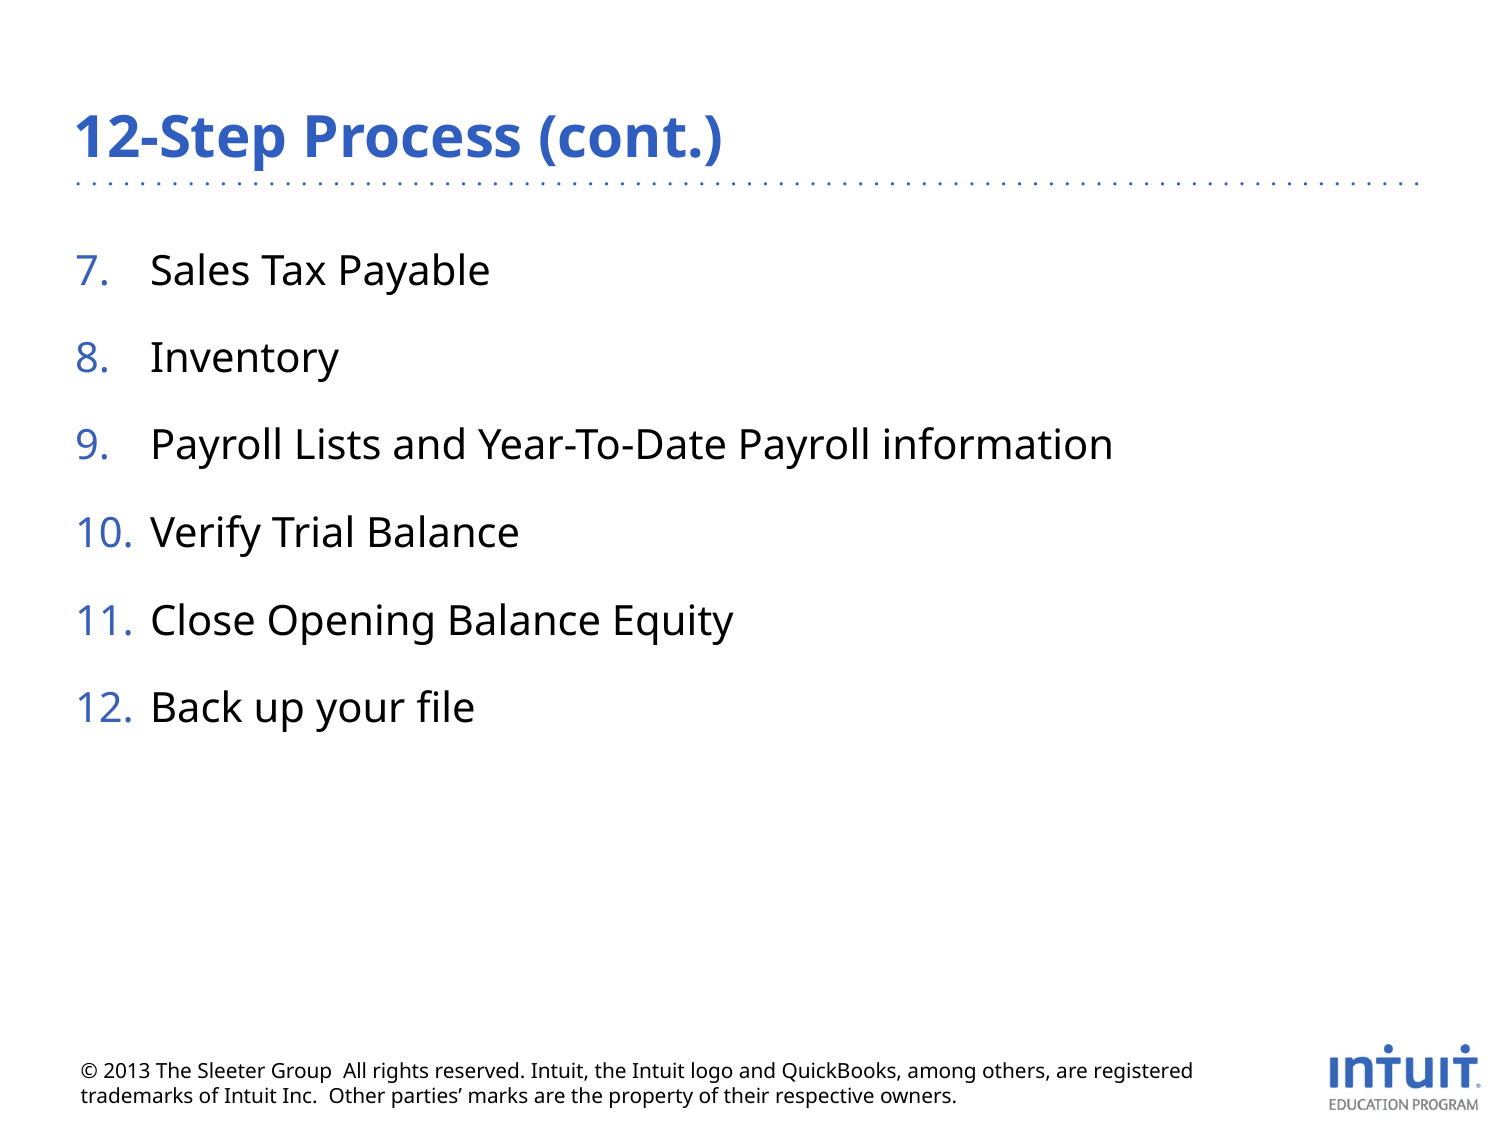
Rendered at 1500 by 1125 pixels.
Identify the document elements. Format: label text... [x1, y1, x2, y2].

picture [1325, 1039, 1485, 1116]
list Sales Tax Payable Inventory Payroll Lists and Year-To-Date Payroll information Verify Trial Balance Close Opening Balance Equity Back up your file [75, 235, 1424, 1012]
title 12-Step Process (cont.) [73, 62, 1424, 169]
